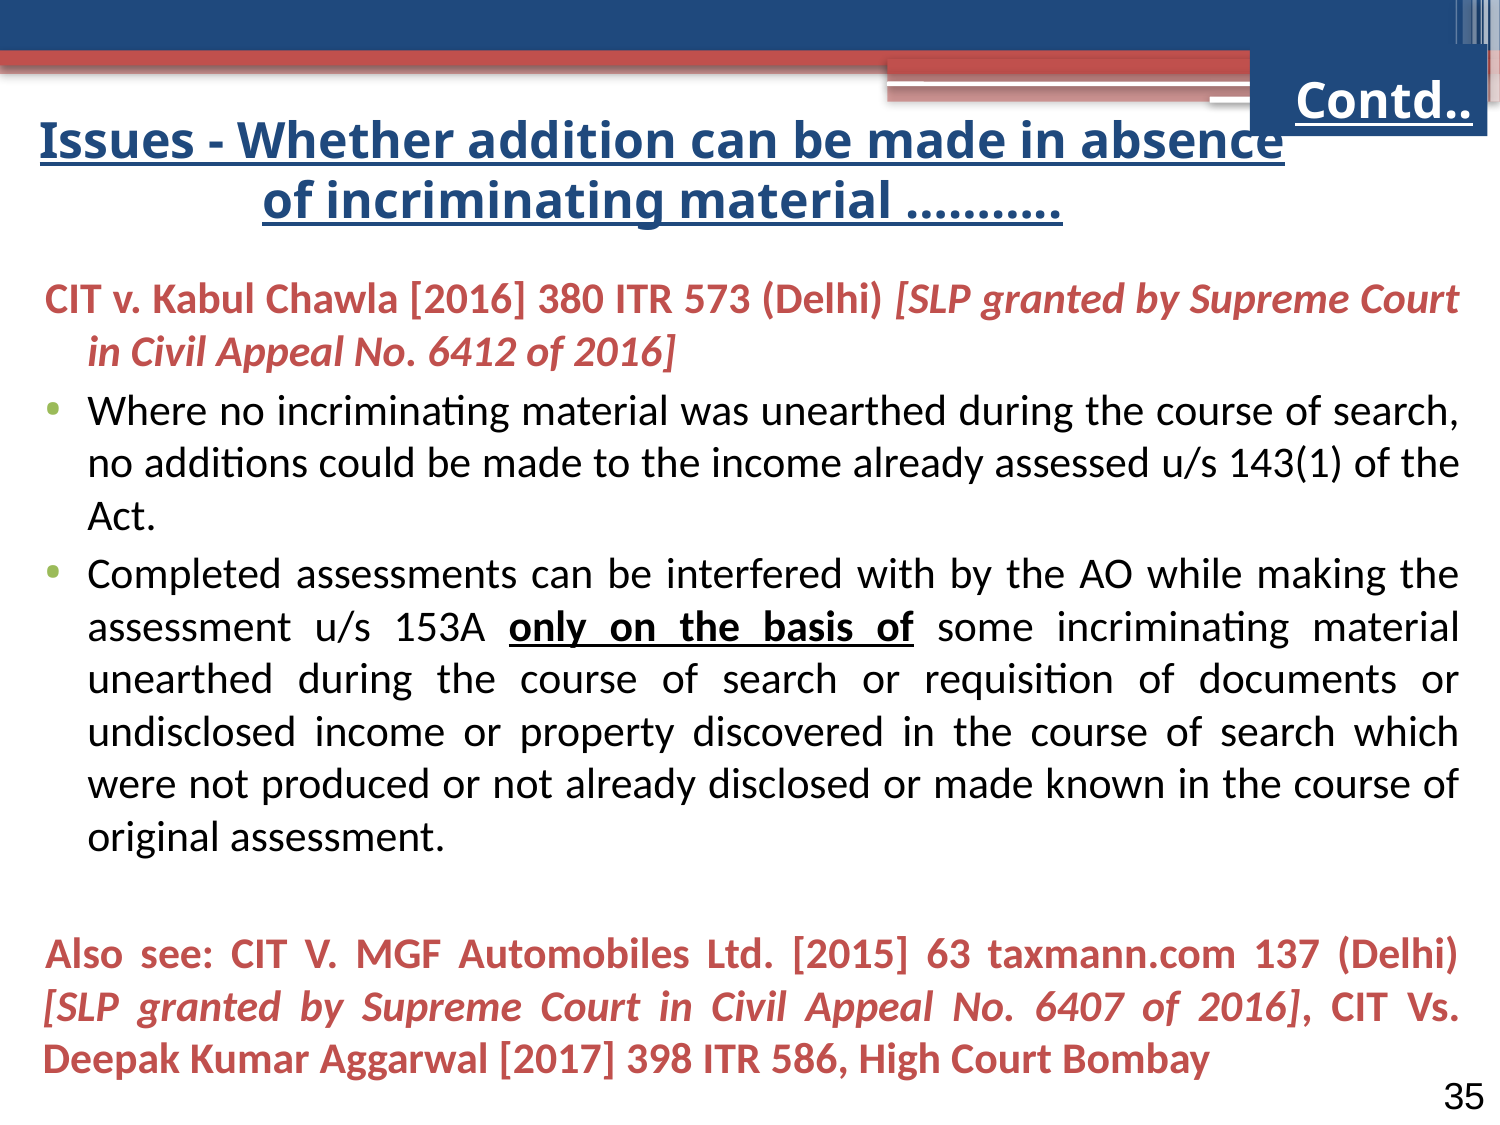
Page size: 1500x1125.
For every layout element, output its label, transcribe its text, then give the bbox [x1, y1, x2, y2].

text_box Contd.. [1249, 44, 1488, 137]
slide_number 35 [1374, 1064, 1500, 1125]
list CIT v. Kabul Chawla [2016] 380 ITR 573 (Delhi) [SLP granted by Supreme Court in Civil Appeal No. 6412 of 2016] Where no incriminating material was unearthed during the course of search, no additions could be made to the income already assessed u/s 143(1) of the Act. Completed assessments can be interfered with by the AO while making the assessment u/s 153A only on the basis of some incriminating material unearthed during the course of search or requisition of documents or undisclosed income or property discovered in the course of search which were not produced or not already disclosed or made known in the course of original assessment. Also see: CIT V. MGF Automobiles Ltd. [2015] 63 taxmann.com 137 (Delhi) [SLP granted by Supreme Court in Civil Appeal No. 6407 of 2016], CIT Vs. Deepak Kumar Aggarwal [2017] 398 ITR 586, High Court Bombay [12, 262, 1475, 1100]
text_box Issues - Whether addition can be made in absence of incriminating material ……….. [12, 83, 1313, 236]
